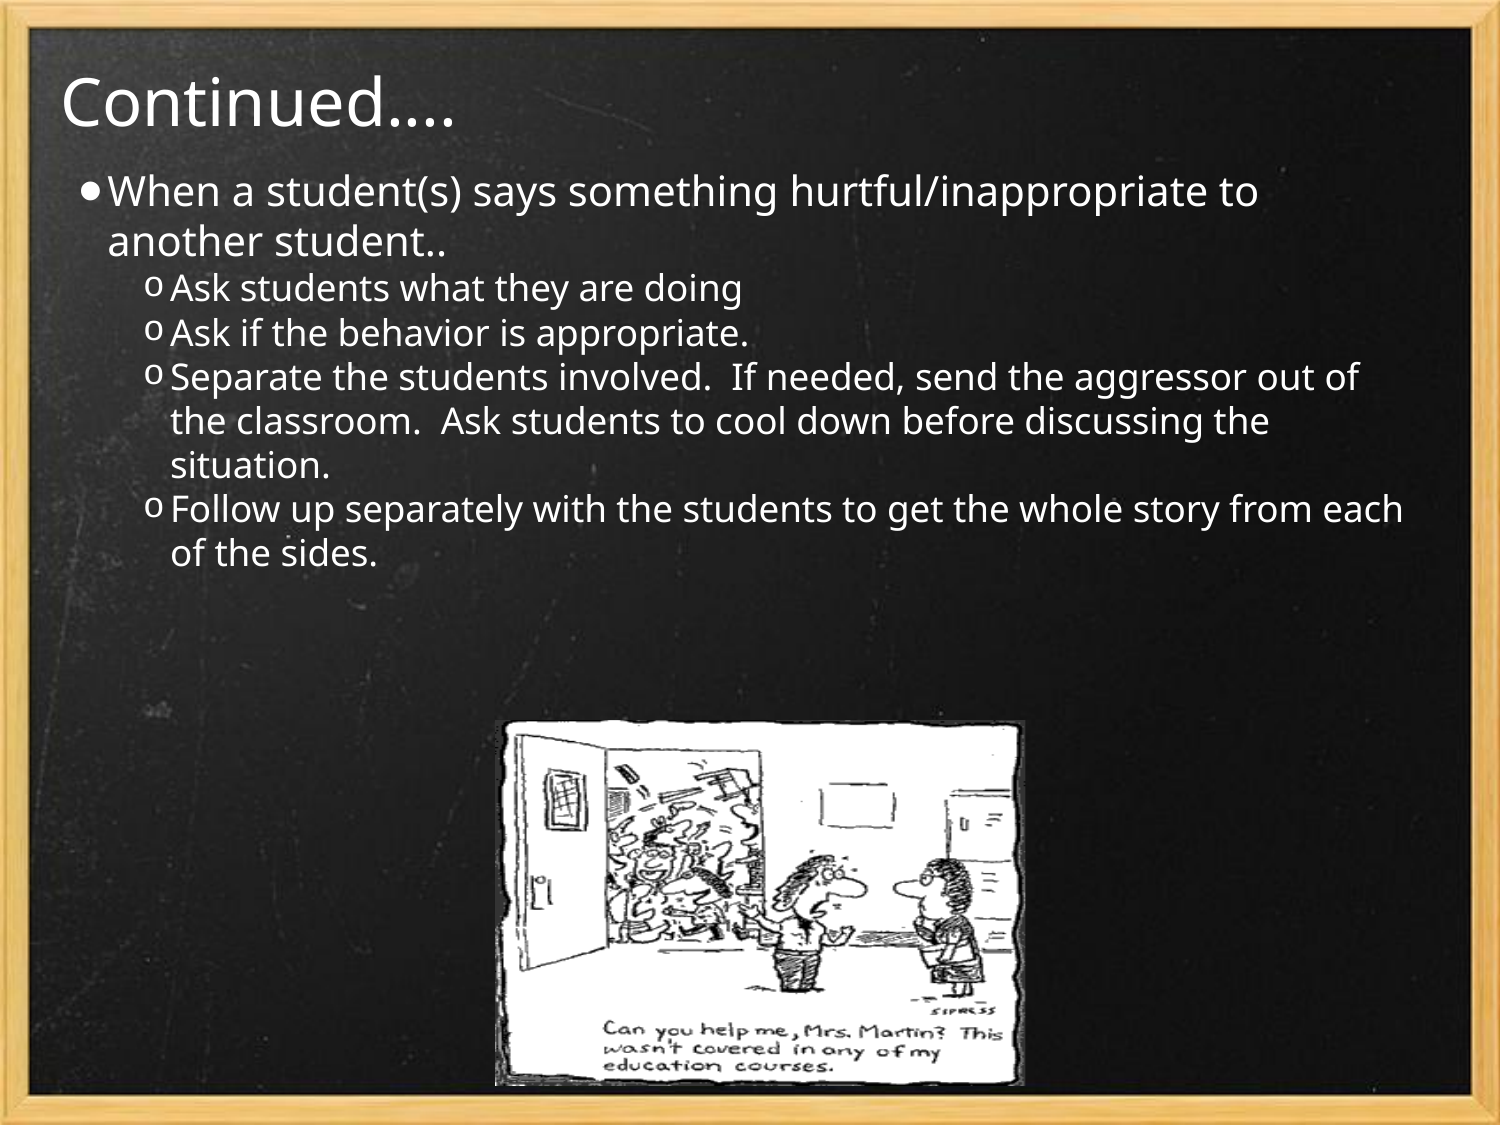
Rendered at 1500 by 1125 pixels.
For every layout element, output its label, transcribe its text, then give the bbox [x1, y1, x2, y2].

picture [0, 0, 1500, 1125]
text_box [495, 720, 1026, 1086]
list When a student(s) says something hurtful/inappropriate to another student.. Ask students what they are doing Ask if the behavior is appropriate. Separate the students involved. If needed, send the aggressor out of the classroom. Ask students to cool down before discussing the situation. Follow up separately with the students to get the whole story from each of the sides. [30, 149, 1439, 818]
title Continued.... [45, 45, 1455, 263]
